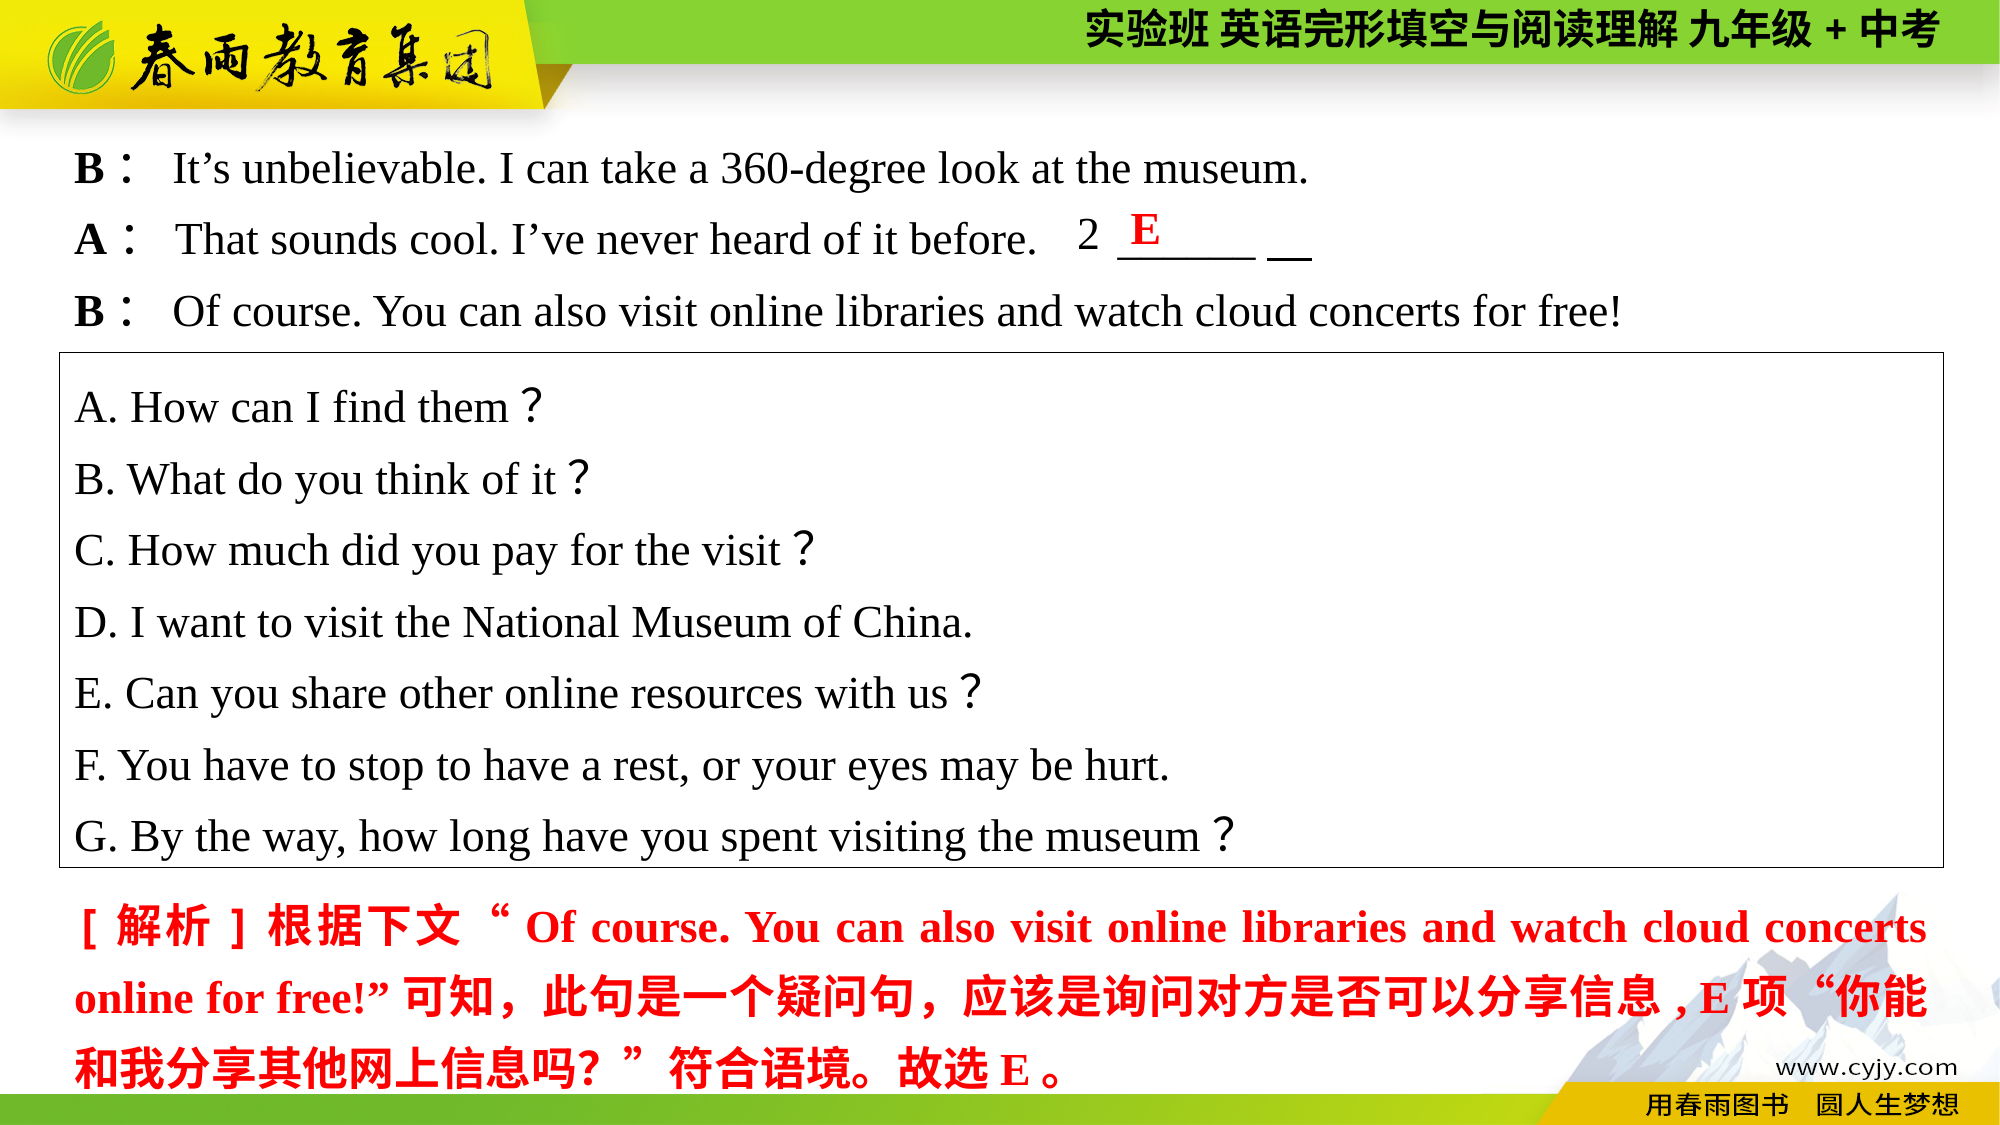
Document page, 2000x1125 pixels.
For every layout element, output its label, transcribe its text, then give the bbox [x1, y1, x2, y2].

text_box [解析]根据下文“Of course. You can also visit online libraries and watch cloud concerts online for free!”可知，此句是一个疑问句，应该是询问对方是否可以分享信息, E项“你能和我分享其他网上信息吗？”符合语境。故选E。 [59, 872, 1944, 1102]
text_box A. How can I find them？ B. What do you think of it？ C. How much did you pay for the visit？ D. I want to visit the National Museum of China. E. Can you share other online resources with us？ F. You have to stop to have a rest, or your eyes may be hurt. G. By the way, how long have you spent visiting the museum？ [59, 352, 1944, 868]
list B：It’s unbelievable. I can take a 360-degree look at the museum. A：That sounds cool. I’ve never heard of it before. ______ B：Of course. You can also visit online libraries and watch cloud concerts for free! [59, 113, 1944, 346]
picture [0, 0, 2000, 1125]
text_box E [1115, 191, 1176, 262]
text_box 2 [1062, 196, 1116, 266]
